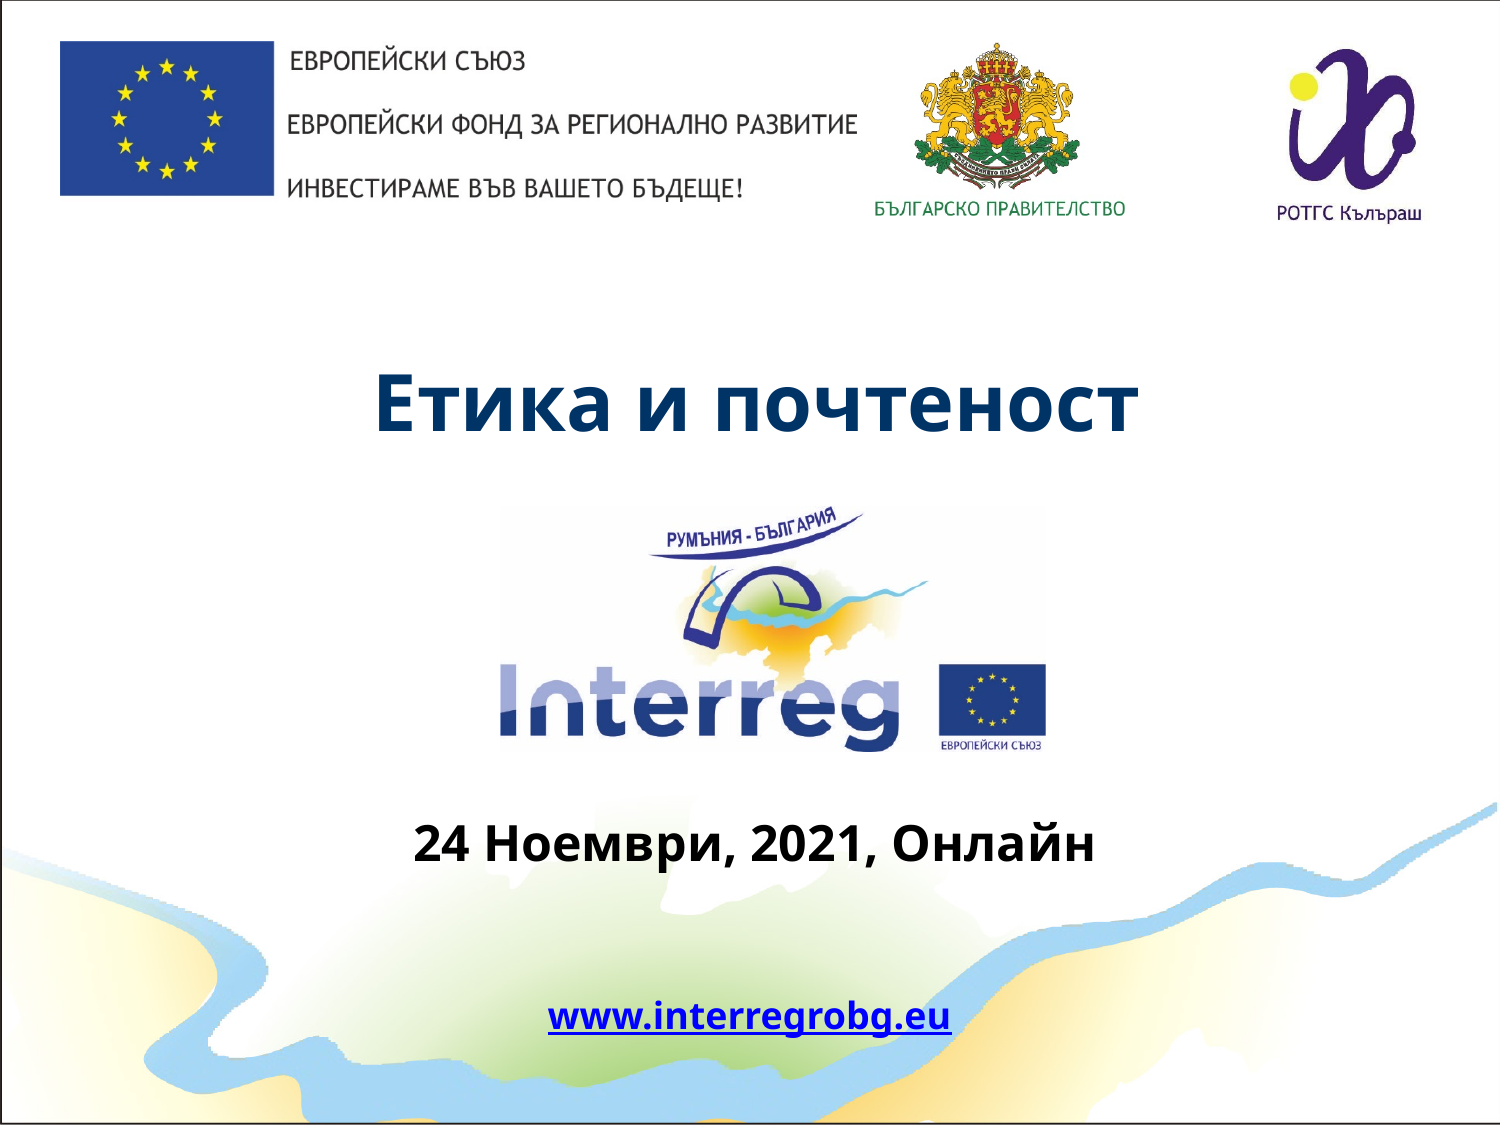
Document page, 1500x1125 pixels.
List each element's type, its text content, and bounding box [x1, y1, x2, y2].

picture [0, 1, 1500, 1125]
text_box [1124, 37, 1438, 200]
text_box 24 Ноември, 2021, Онлайн www.interregrobg.eu [310, 894, 1199, 1021]
subtitle Етика и почтеност [37, 344, 1476, 782]
text_box [24, 24, 263, 188]
